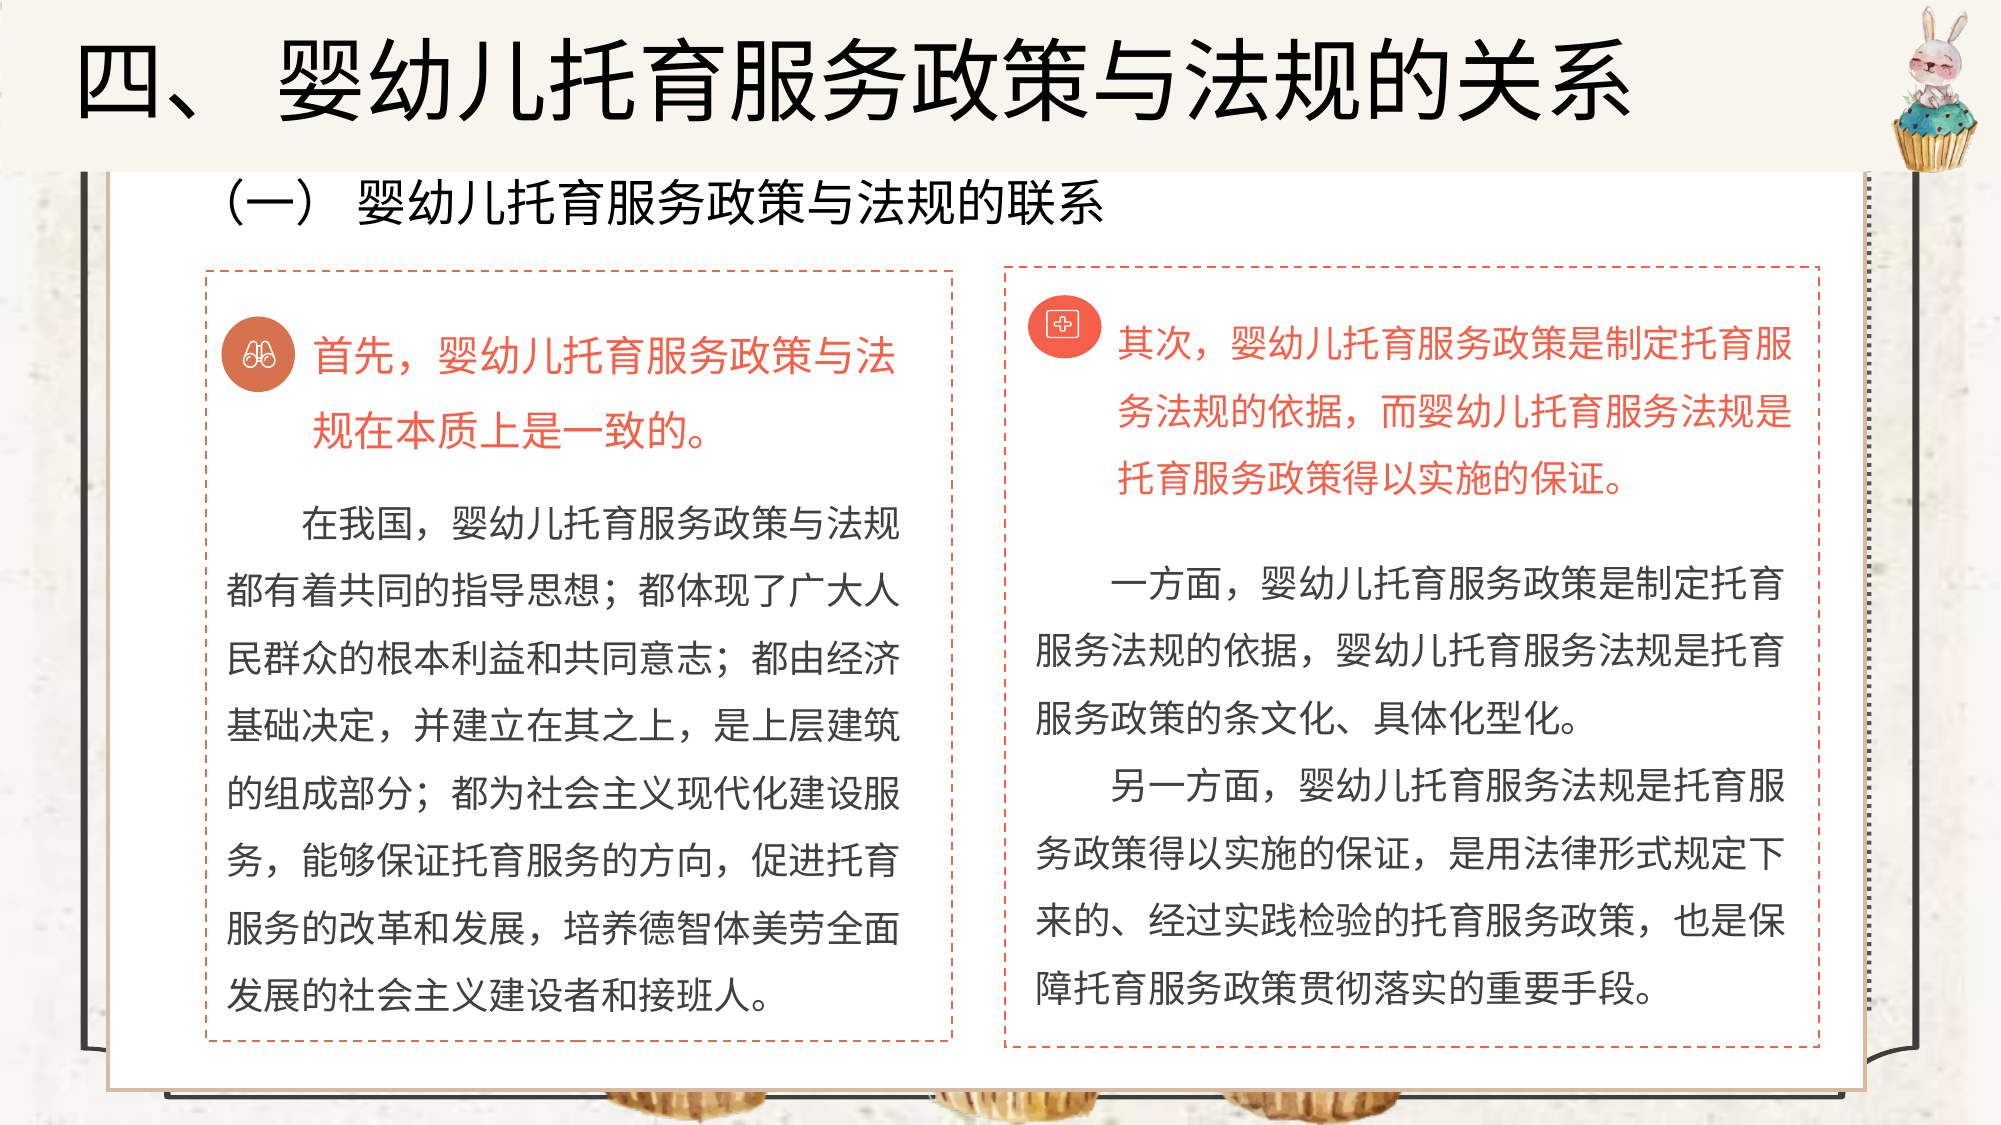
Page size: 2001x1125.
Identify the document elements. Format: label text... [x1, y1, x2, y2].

text_box 一方面，婴幼儿托育服务政策是制定托育服务法规的依据，婴幼儿托育服务法规是托育服务政策的条文化、具体化型化。 另一方面，婴幼儿托育服务法规是托育服务政策得以实施的保证，是用法律形式规定下来的、经过实践检验的托育服务政策，也是保障托育服务政策贯彻落实的重要手段。 [1021, 529, 1823, 1017]
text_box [1027, 295, 1102, 359]
picture [88, 173, 107, 1048]
text_box [107, 173, 1866, 1091]
text_box [1004, 281, 1820, 1048]
text_box 在我国，婴幼儿托育服务政策与法规都有着共同的指导思想；都体现了广大人民群众的根本利益和共同意志；都由经济基础决定，并建立在其之上，是上层建筑的组成部分；都为社会主义现代化建设服务，能够保证托育服务的方向，促进托育服务的改革和发展，培养德智体美劳全面发展的社会主义建设者和接班人。 [211, 469, 942, 1025]
text_box [1, 0, 2000, 173]
text_box （一） 婴幼儿托育服务政策与法规的联系 [180, 170, 1906, 281]
text_box 四、 婴幼儿托育服务政策与法规的关系 [16, 28, 1742, 142]
text_box 首先，婴幼儿托育服务政策与法规在本质上是一致的。 [297, 297, 929, 463]
picture [0, 0, 2000, 1125]
text_box [205, 281, 953, 1042]
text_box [221, 316, 295, 393]
text_box 其次，婴幼儿托育服务政策是制定托育服务法规的依据，而婴幼儿托育服务法规是托育服务政策得以实施的保证。 [1103, 290, 1809, 508]
